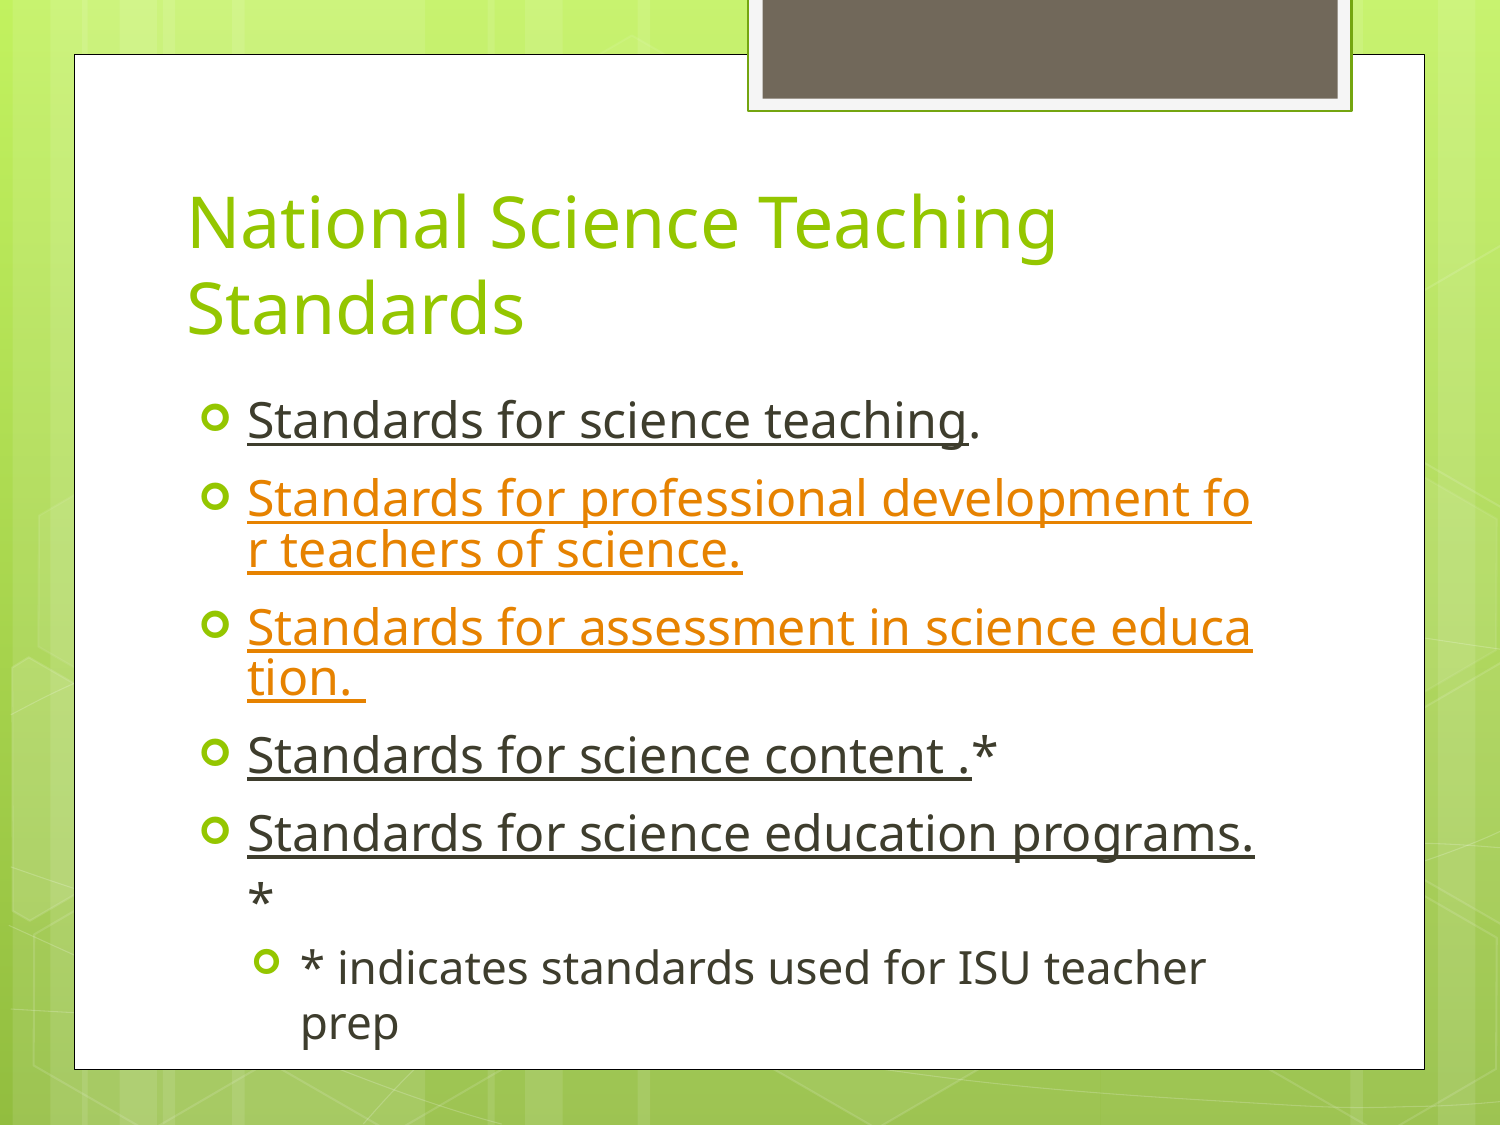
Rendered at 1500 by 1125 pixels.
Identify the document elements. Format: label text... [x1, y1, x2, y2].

list Standards for science teaching. Standards for professional development for teachers of science. Standards for assessment in science education. Standards for science content .* Standards for science education programs.* * indicates standards used for ISU teacher prep [171, 381, 1283, 957]
title National Science Teaching Standards [171, 168, 1324, 357]
